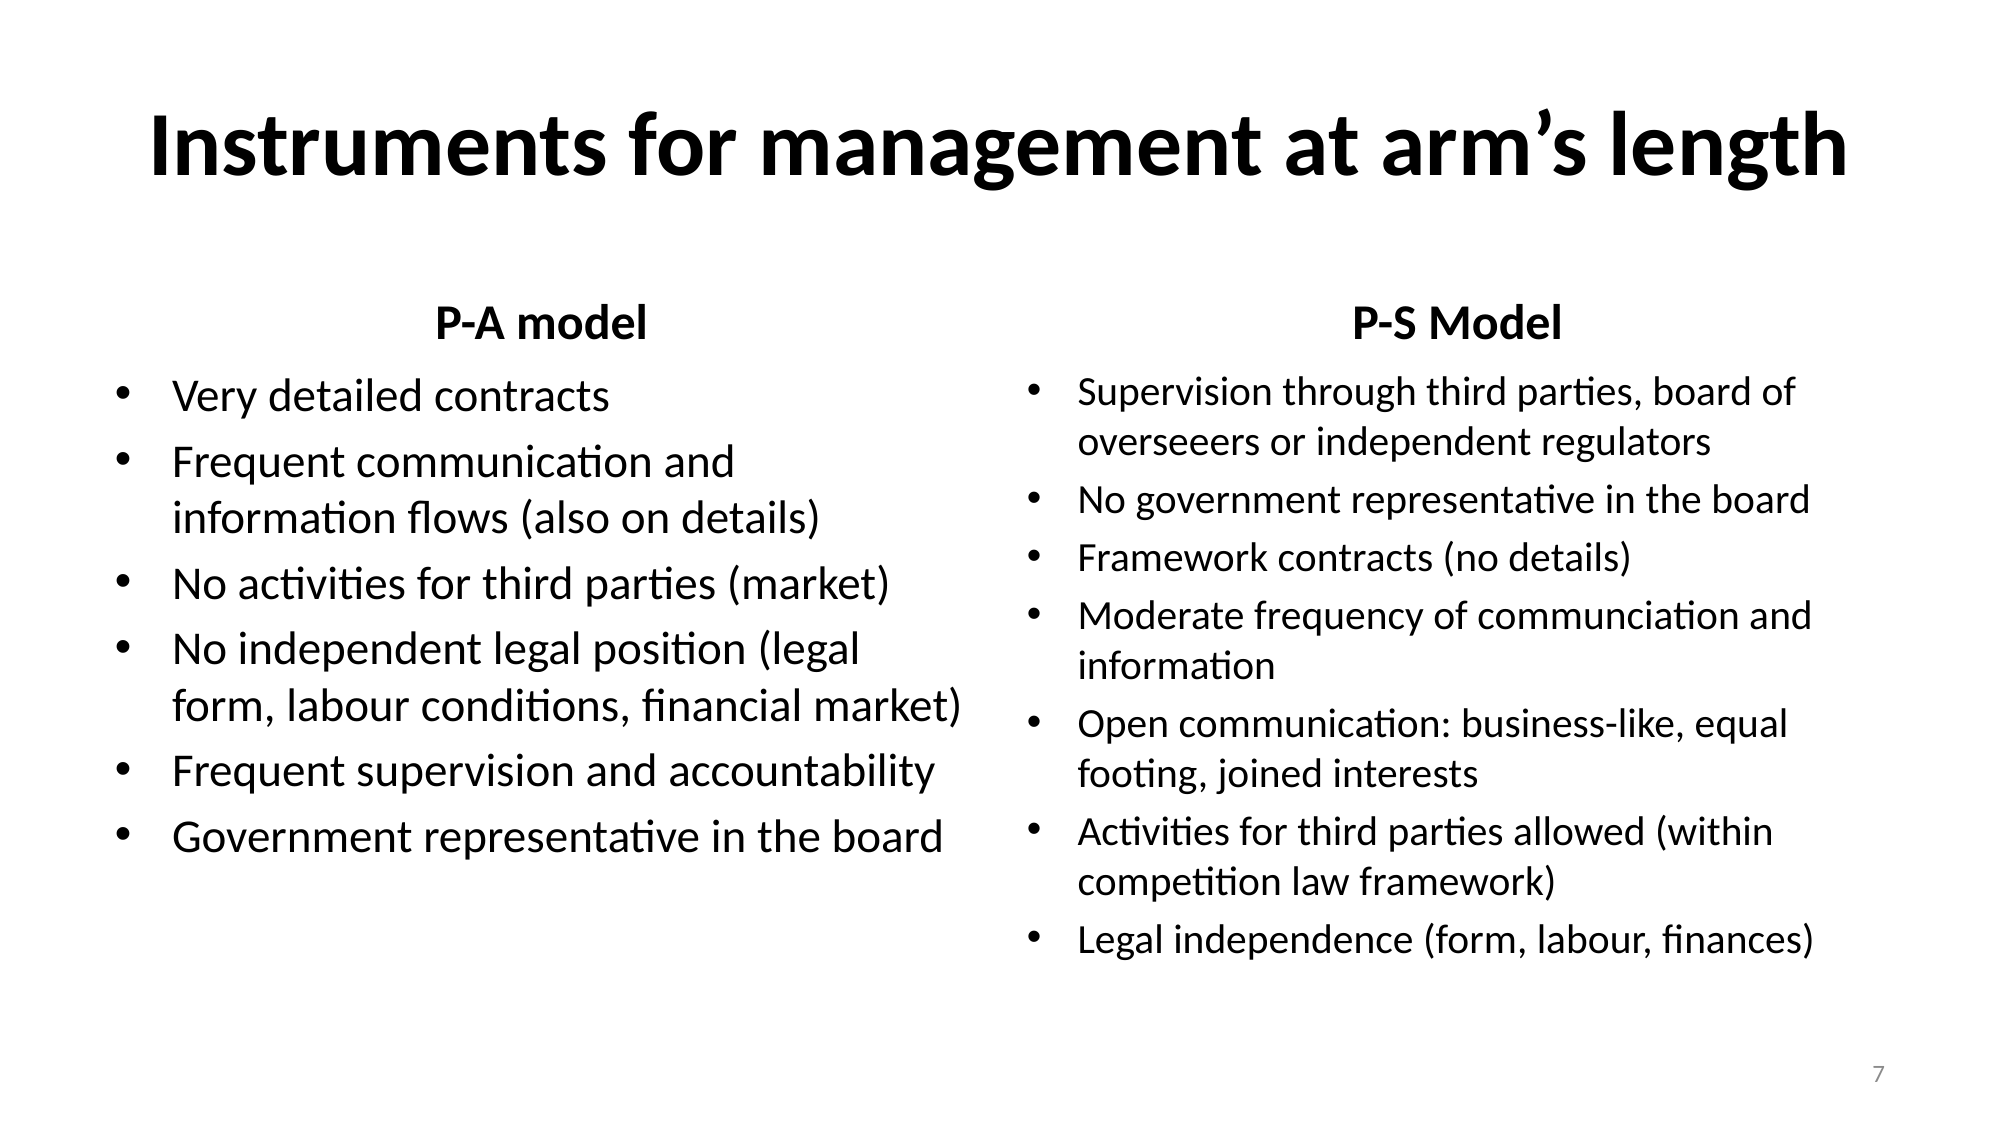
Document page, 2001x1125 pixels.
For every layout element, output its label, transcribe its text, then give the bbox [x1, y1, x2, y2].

slide_number 7 [1433, 1042, 1900, 1103]
title Instruments for management at arm’s length [99, 45, 1900, 233]
list Supervision through third parties, board of overseeers or independent regulators No government representative in the board Framework contracts (no details) Moderate frequency of communciation and information Open communication: business-like, equal footing, joined interests Activities for third parties allowed (within competition law framework) Legal independence (form, labour, finances) [1011, 356, 1851, 1043]
list P-A model [99, 251, 984, 356]
list Very detailed contracts Frequent communication and information flows (also on details) No activities for third parties (market) No independent legal position (legal form, labour conditions, financial market) Frequent supervision and accountability Government representative in the board [99, 356, 984, 1005]
list P-S Model [1015, 251, 1900, 357]
